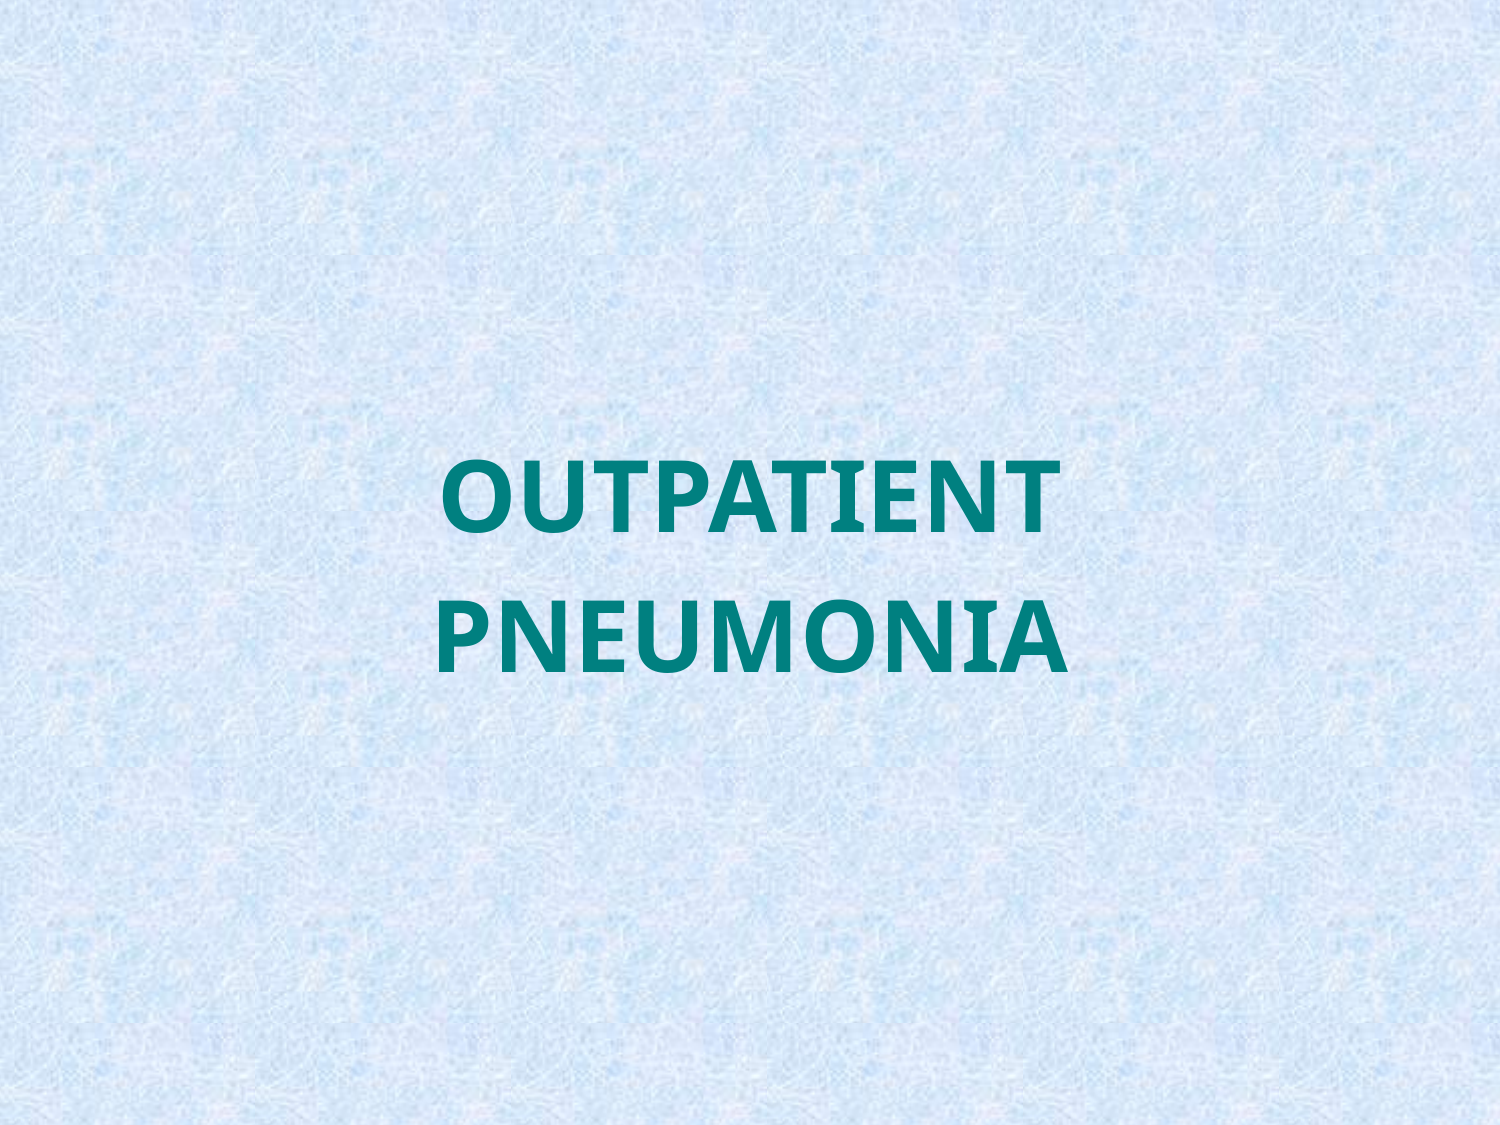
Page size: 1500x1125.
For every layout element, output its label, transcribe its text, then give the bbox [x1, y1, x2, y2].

text_box OUTPATIENT PNEUMONIA [0, 0, 1500, 1125]
